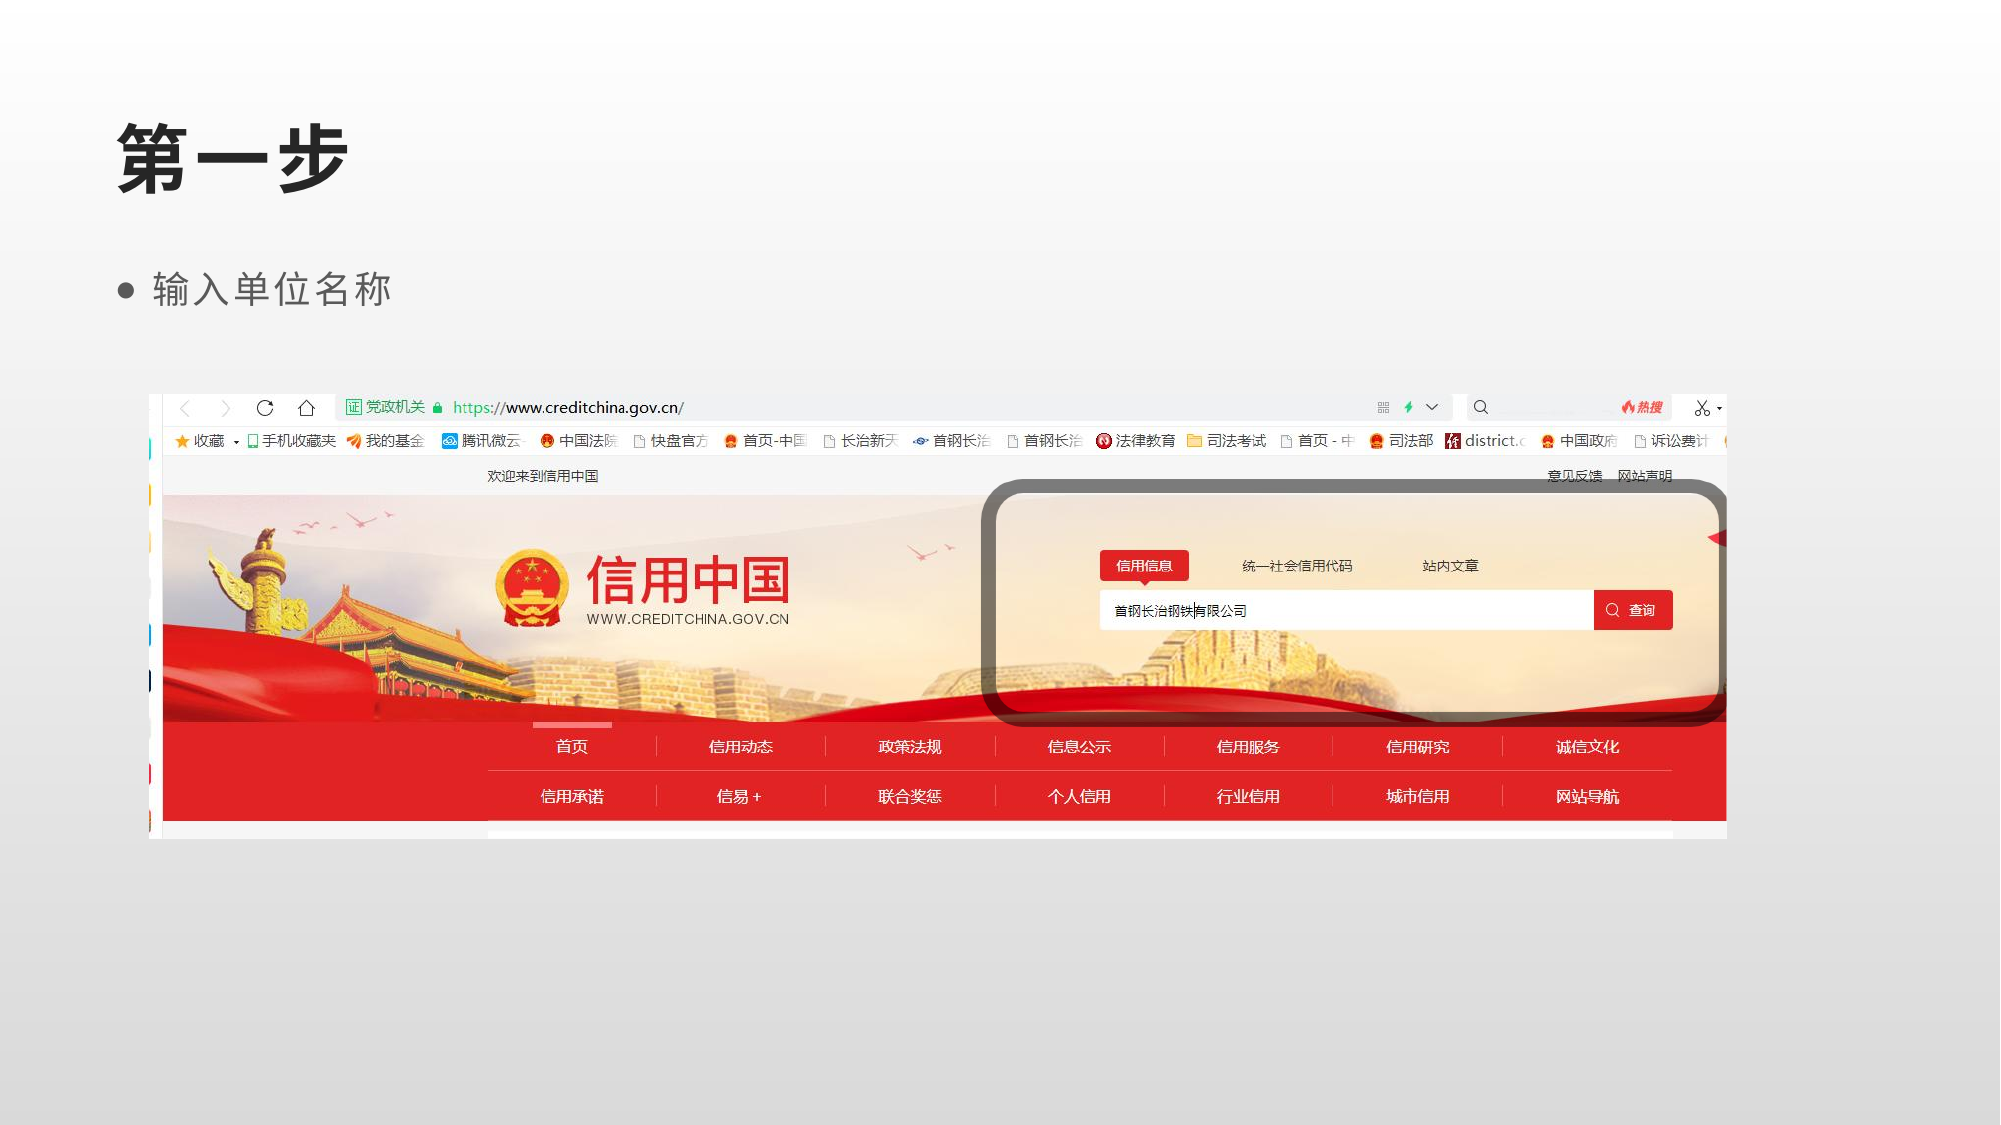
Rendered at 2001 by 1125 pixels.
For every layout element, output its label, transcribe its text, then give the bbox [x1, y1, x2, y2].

title 第一步 [99, 99, 1900, 216]
list 输入单位名称 [99, 244, 1900, 1026]
picture [149, 394, 1727, 839]
